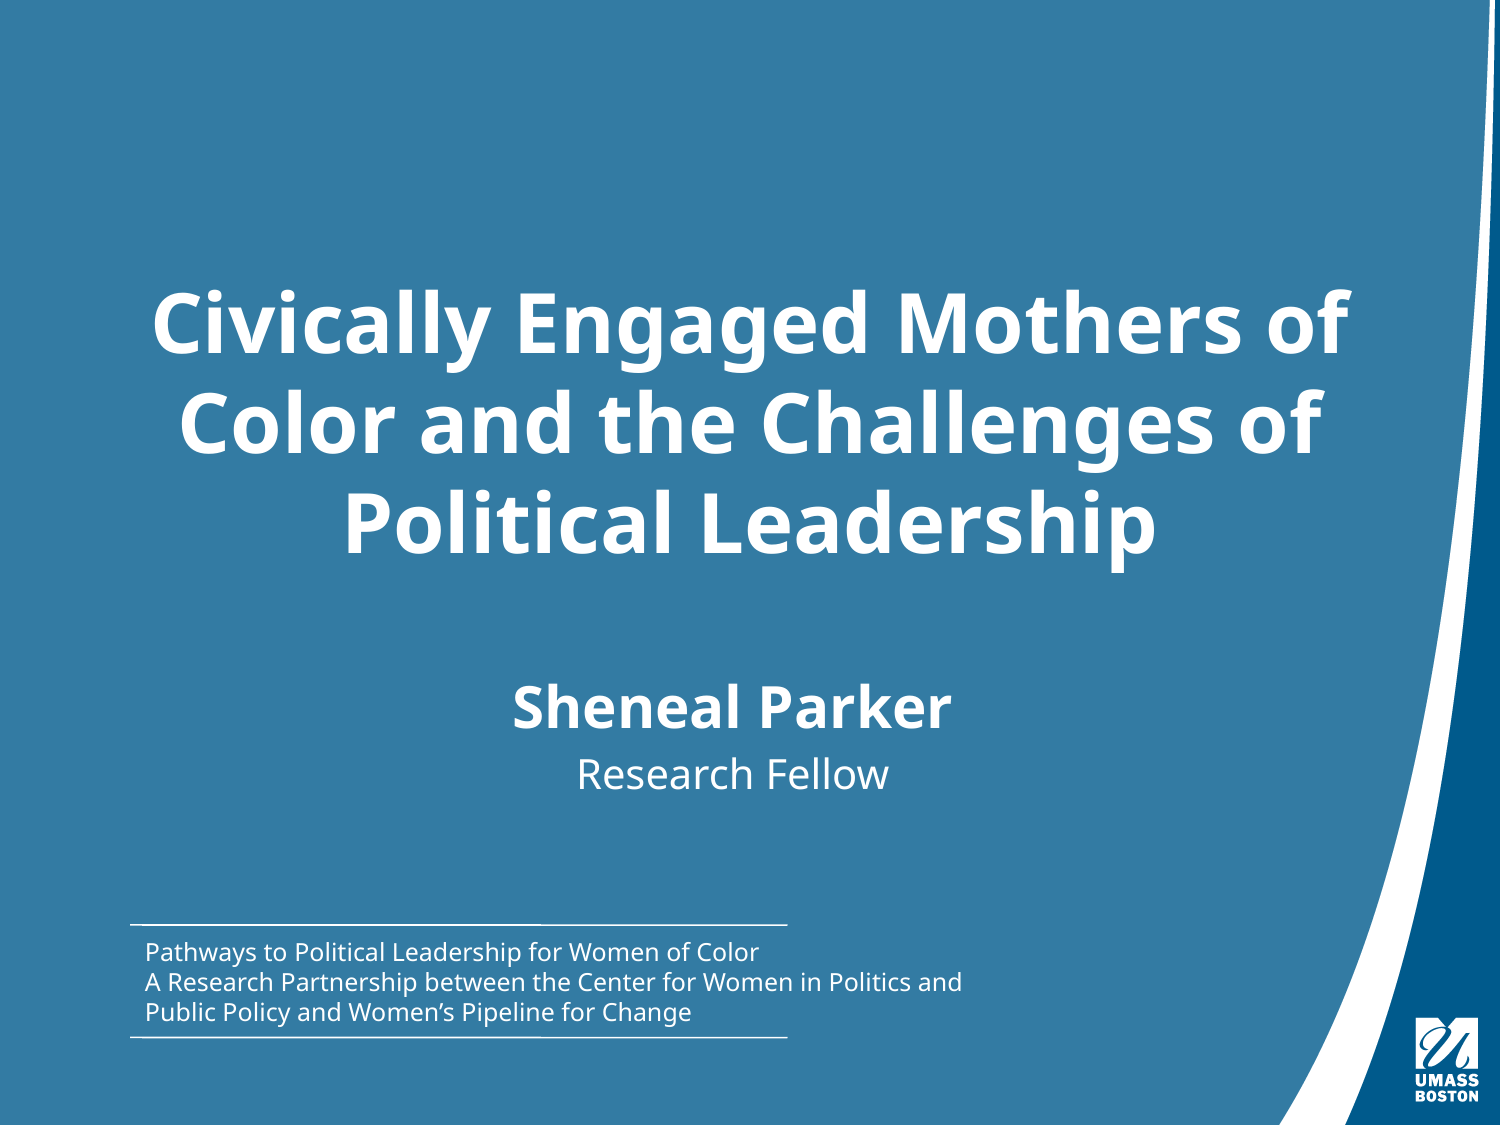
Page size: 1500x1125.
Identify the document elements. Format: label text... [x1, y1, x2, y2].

text_box Pathways to Political Leadership for Women of Color A Research Partnership between the Center for Women in Politics and Public Policy and Women’s Pipeline for Change [130, 924, 1043, 1038]
title Civically Engaged Mothers of Color and the Challenges of Political Leadership [112, 299, 1388, 542]
subtitle Sheneal Parker Research Fellow [114, 662, 1352, 892]
picture [0, 0, 1500, 1125]
